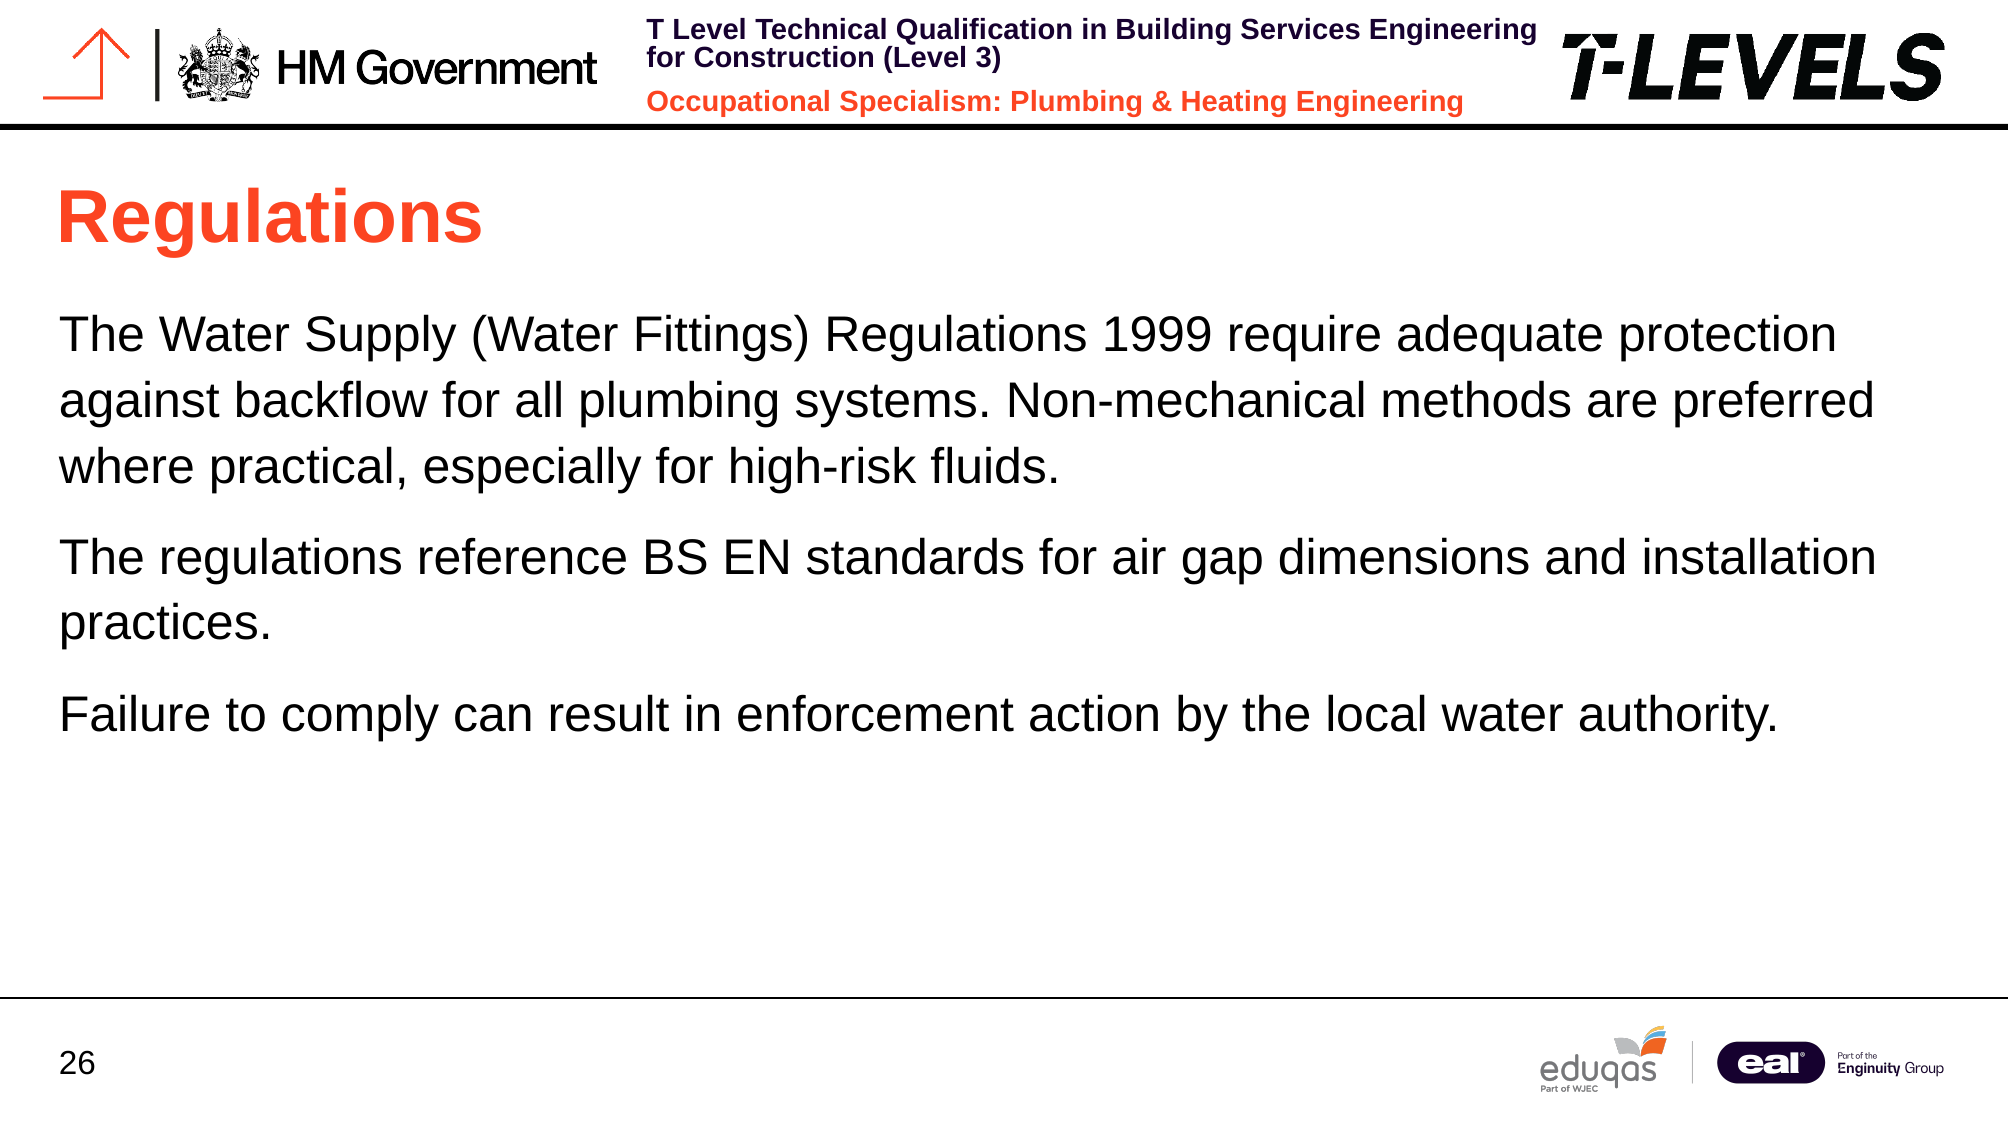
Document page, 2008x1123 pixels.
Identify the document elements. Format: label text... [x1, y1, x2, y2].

title Regulations [41, 111, 1949, 314]
picture [1535, 1021, 1949, 1097]
picture [38, 27, 136, 100]
picture [155, 28, 597, 102]
picture [1543, 25, 1964, 108]
list The Water Supply (Water Fittings) Regulations 1999 require adequate protection against backflow for all plumbing systems. Non-mechanical methods are preferred where practical, especially for high-risk fluids. The regulations reference BS EN standards for air gap dimensions and installation practices. Failure to comply can result in enforcement action by the local water authority. [59, 295, 1949, 975]
